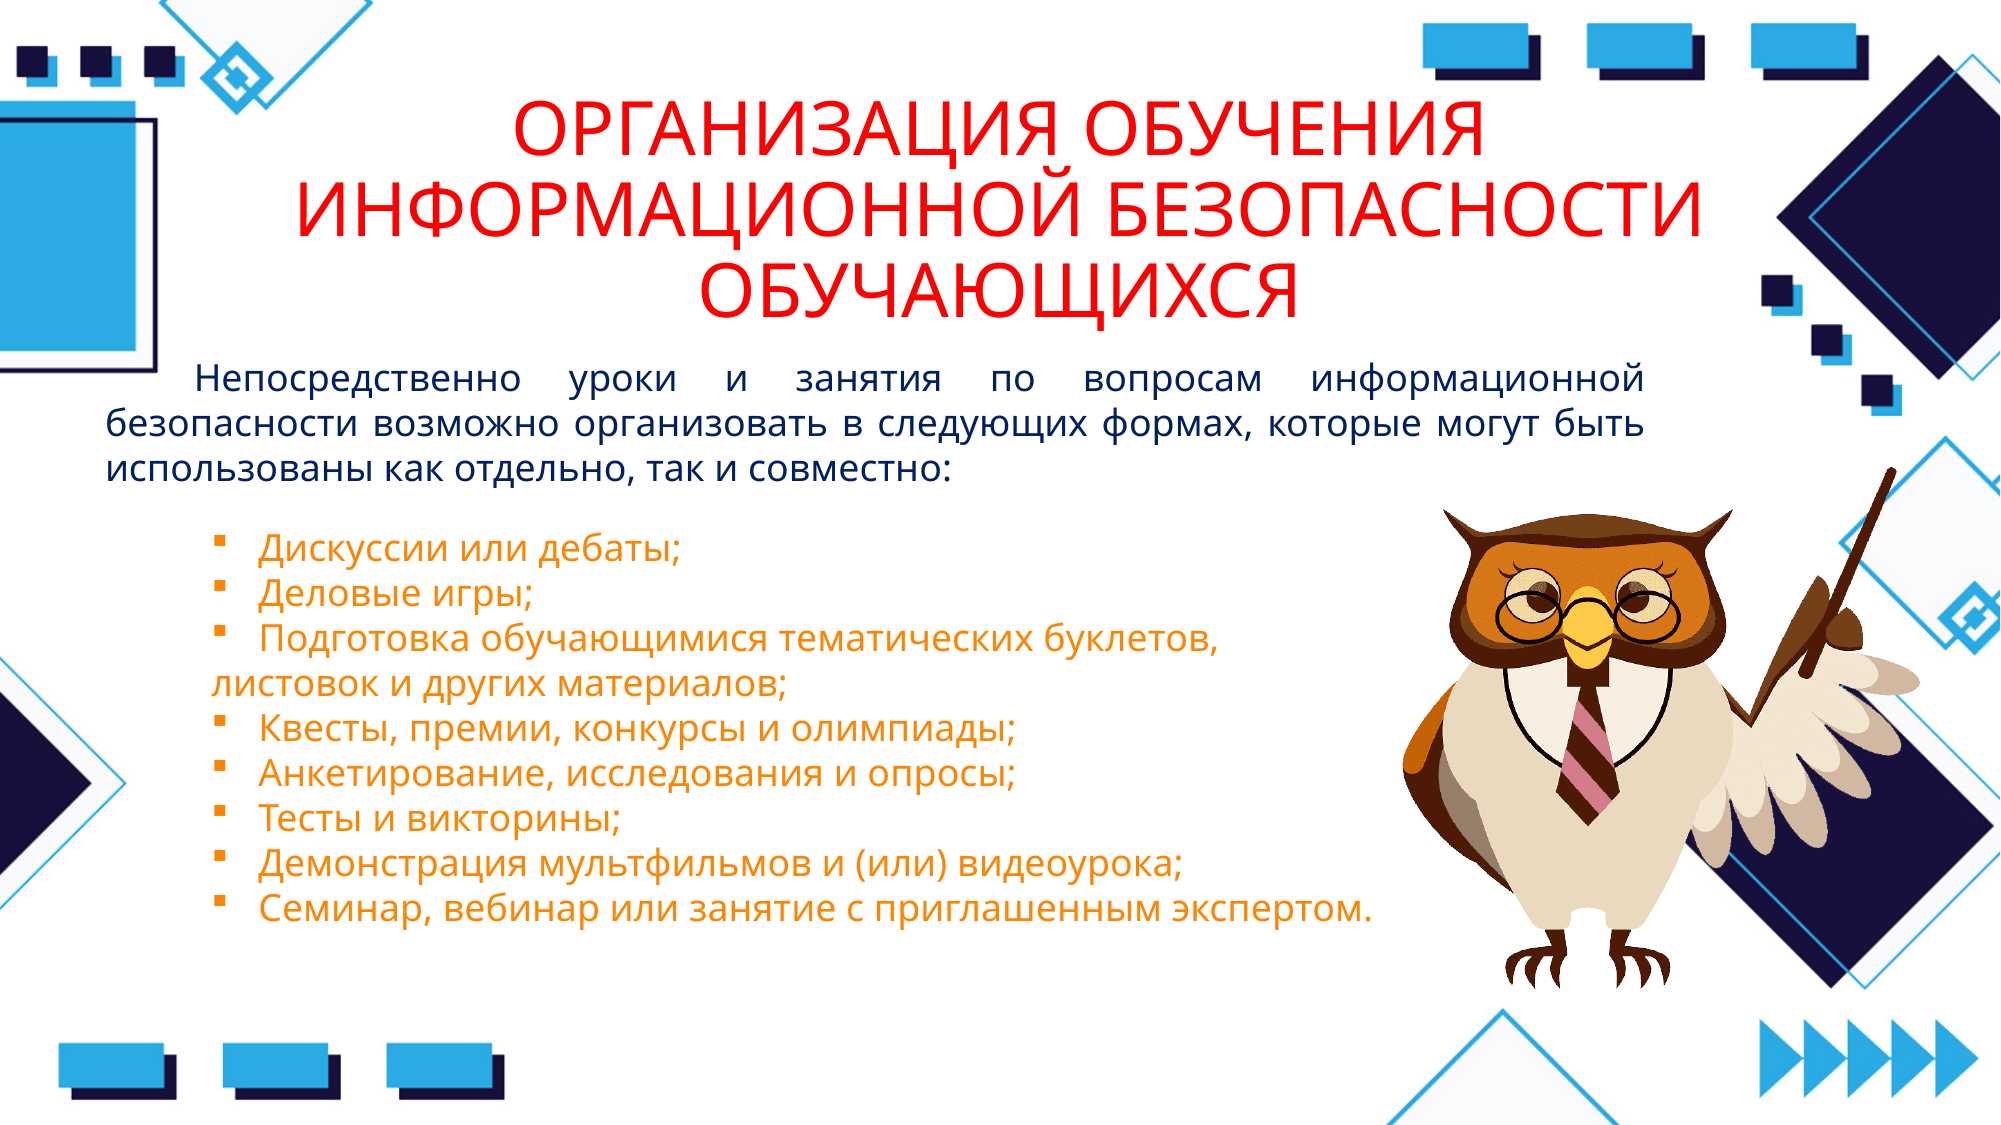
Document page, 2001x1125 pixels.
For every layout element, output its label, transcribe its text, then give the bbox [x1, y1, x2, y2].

title ОРГАНИЗАЦИЯ ОБУЧЕНИЯ ИНФОРМАЦИОННОЙ БЕЗОПАСНОСТИ ОБУЧАЮЩИХСЯ [137, 112, 1863, 312]
picture [0, 0, 2001, 1125]
text_box Непосредственно уроки и занятия по вопросам информационной безопасности возможно организовать в следующих формах, которые могут быть использованы как отдельно, так и совместно: [90, 346, 1662, 497]
text_box Дискуссии или дебаты; Деловые игры; Подготовка обучающимися тематических буклетов, листовок и других материалов; Квесты, премии, конкурсы и олимпиады; Анкетирование, исследования и опросы; Тесты и викторины; Демонстрация мультфильмов и (или) видеоурока; Семинар, вебинар или занятие с приглашенным экспертом. [196, 516, 1350, 936]
